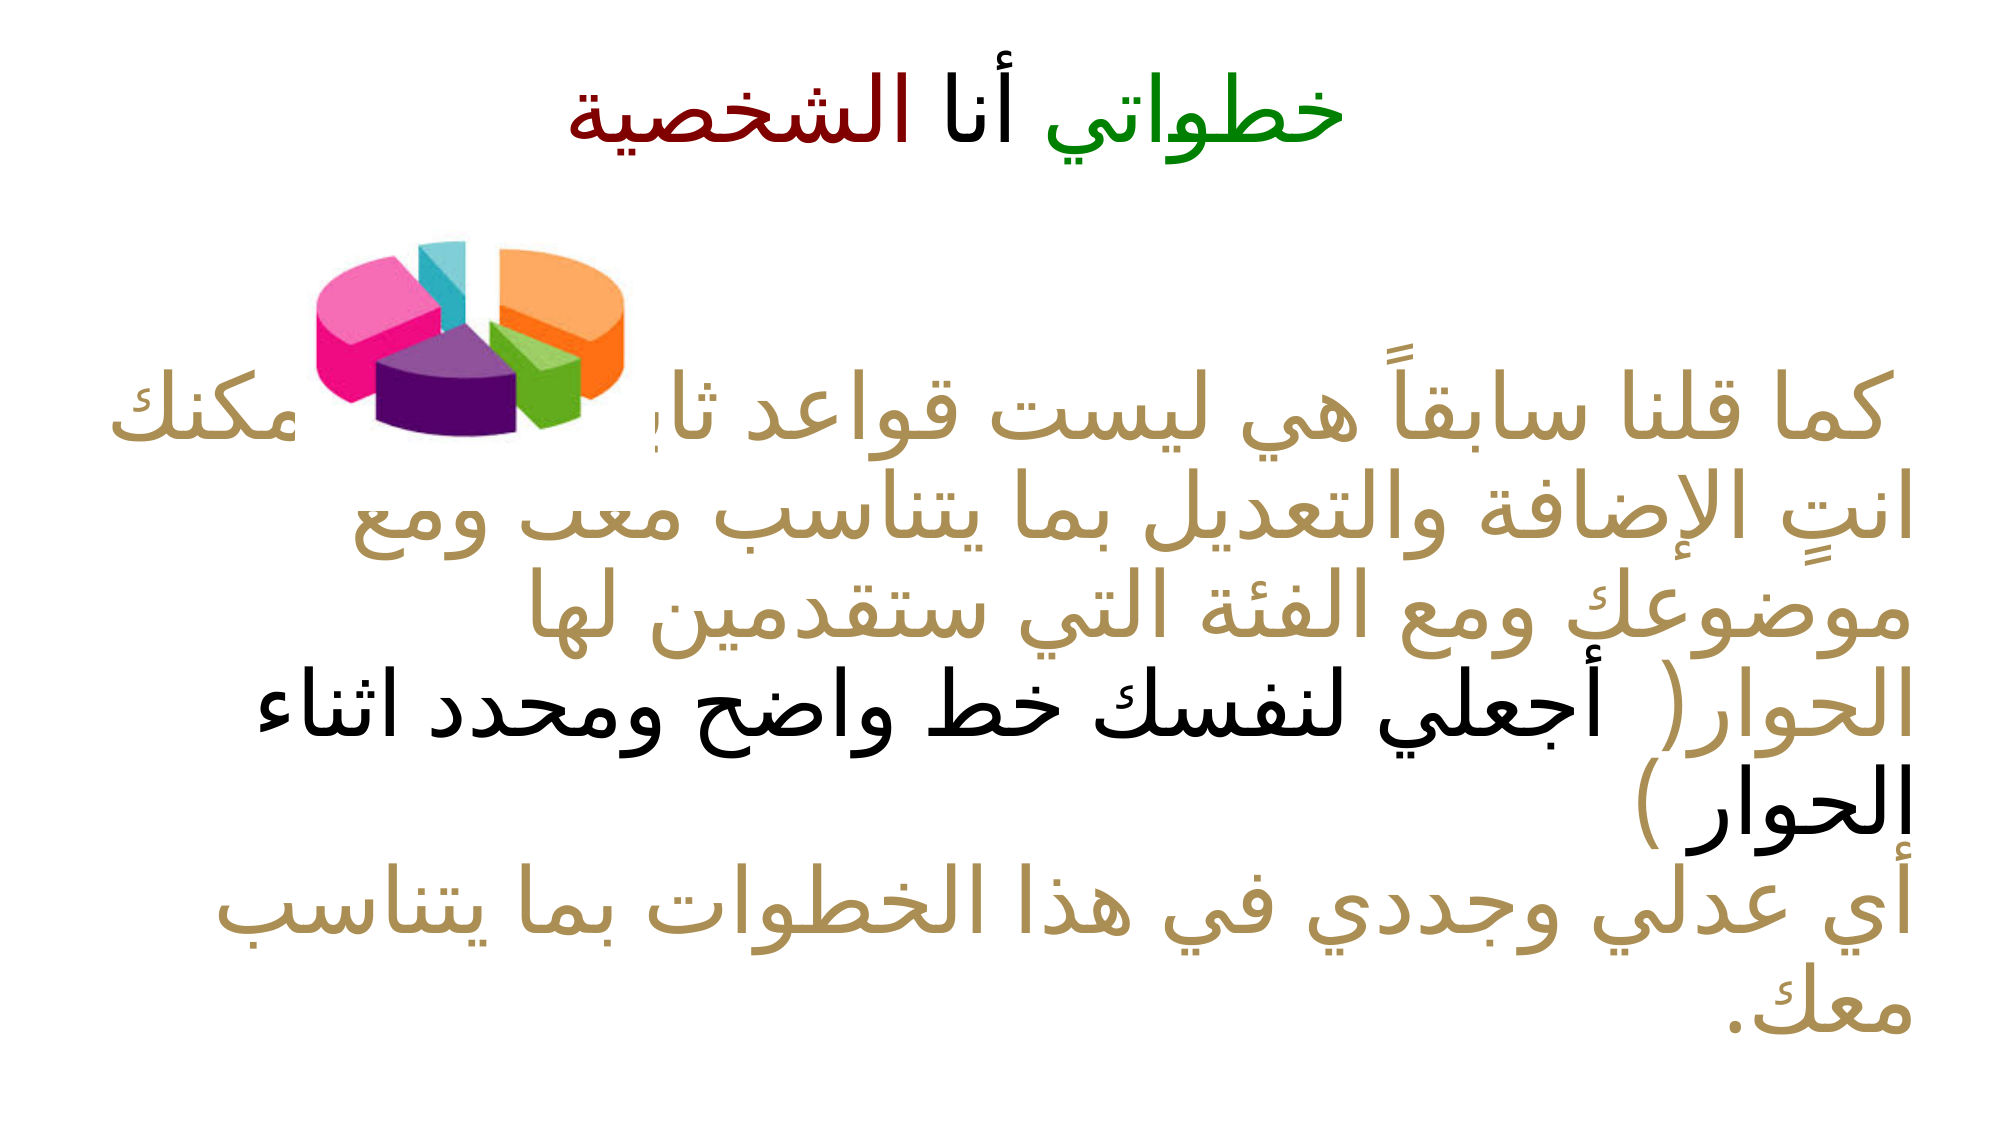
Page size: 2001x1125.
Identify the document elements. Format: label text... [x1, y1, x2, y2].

picture [295, 168, 655, 511]
title خطواتي أنا الشخصية كما قلنا سابقاً هي ليست قواعد ثابته وانما يمكنك انتٍ الإضافة والتعديل بما يتناسب معك ومع موضوعك ومع الفئة التي ستقدمين لها الحوار( أجعلي لنفسك خط واضح ومحدد اثناء الحوار ) أي عدلي وجددي في هذا الخطوات بما يتناسب معك. [28, 41, 1934, 1075]
